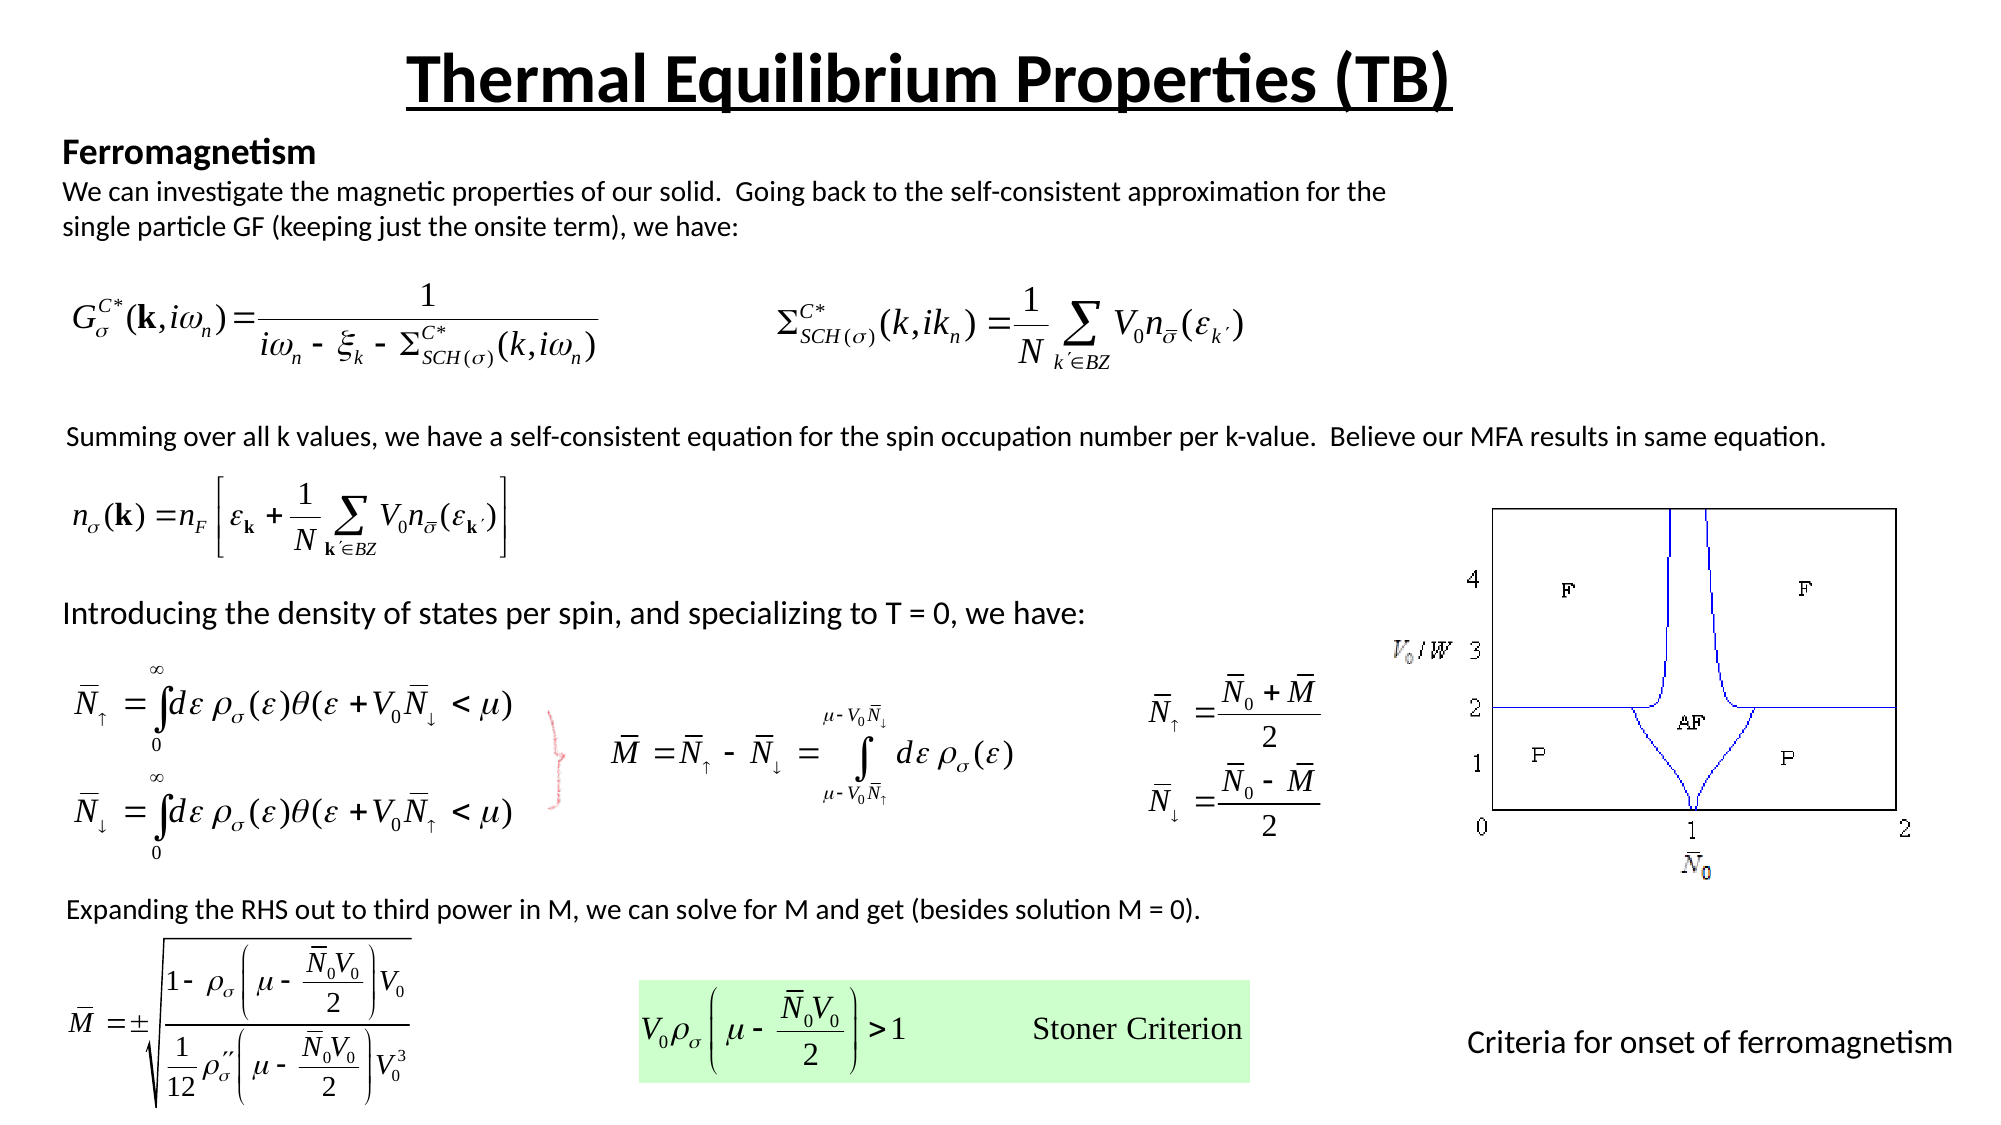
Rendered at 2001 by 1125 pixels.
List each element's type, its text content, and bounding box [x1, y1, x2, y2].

picture [540, 680, 573, 842]
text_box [63, 933, 418, 1115]
title Thermal Equilibrium Properties (TB) [389, 24, 1470, 126]
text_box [67, 652, 518, 869]
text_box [772, 276, 1250, 378]
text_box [638, 980, 1251, 1083]
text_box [67, 469, 518, 566]
text_box Expanding the RHS out to third power in M, we can solve for M and get (besides solution M = 0). [51, 882, 1248, 933]
text_box Introducing the density of states per spin, and specializing to T = 0, we have: [47, 583, 1362, 639]
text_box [605, 698, 1019, 813]
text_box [67, 273, 606, 378]
picture [1370, 496, 1933, 888]
text_box Criteria for onset of ferromagnetism [1452, 1012, 1970, 1068]
text_box Ferromagnetism We can investigate the magnetic properties of our solid. Going back to the self-consistent approximation for the single particle GF (keeping just the onsite term), we have: [47, 120, 1425, 250]
text_box Summing over all k values, we have a self-consistent equation for the spin occupation number per k-value. Believe our MFA results in same equation. [51, 410, 1901, 460]
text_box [1142, 668, 1328, 843]
